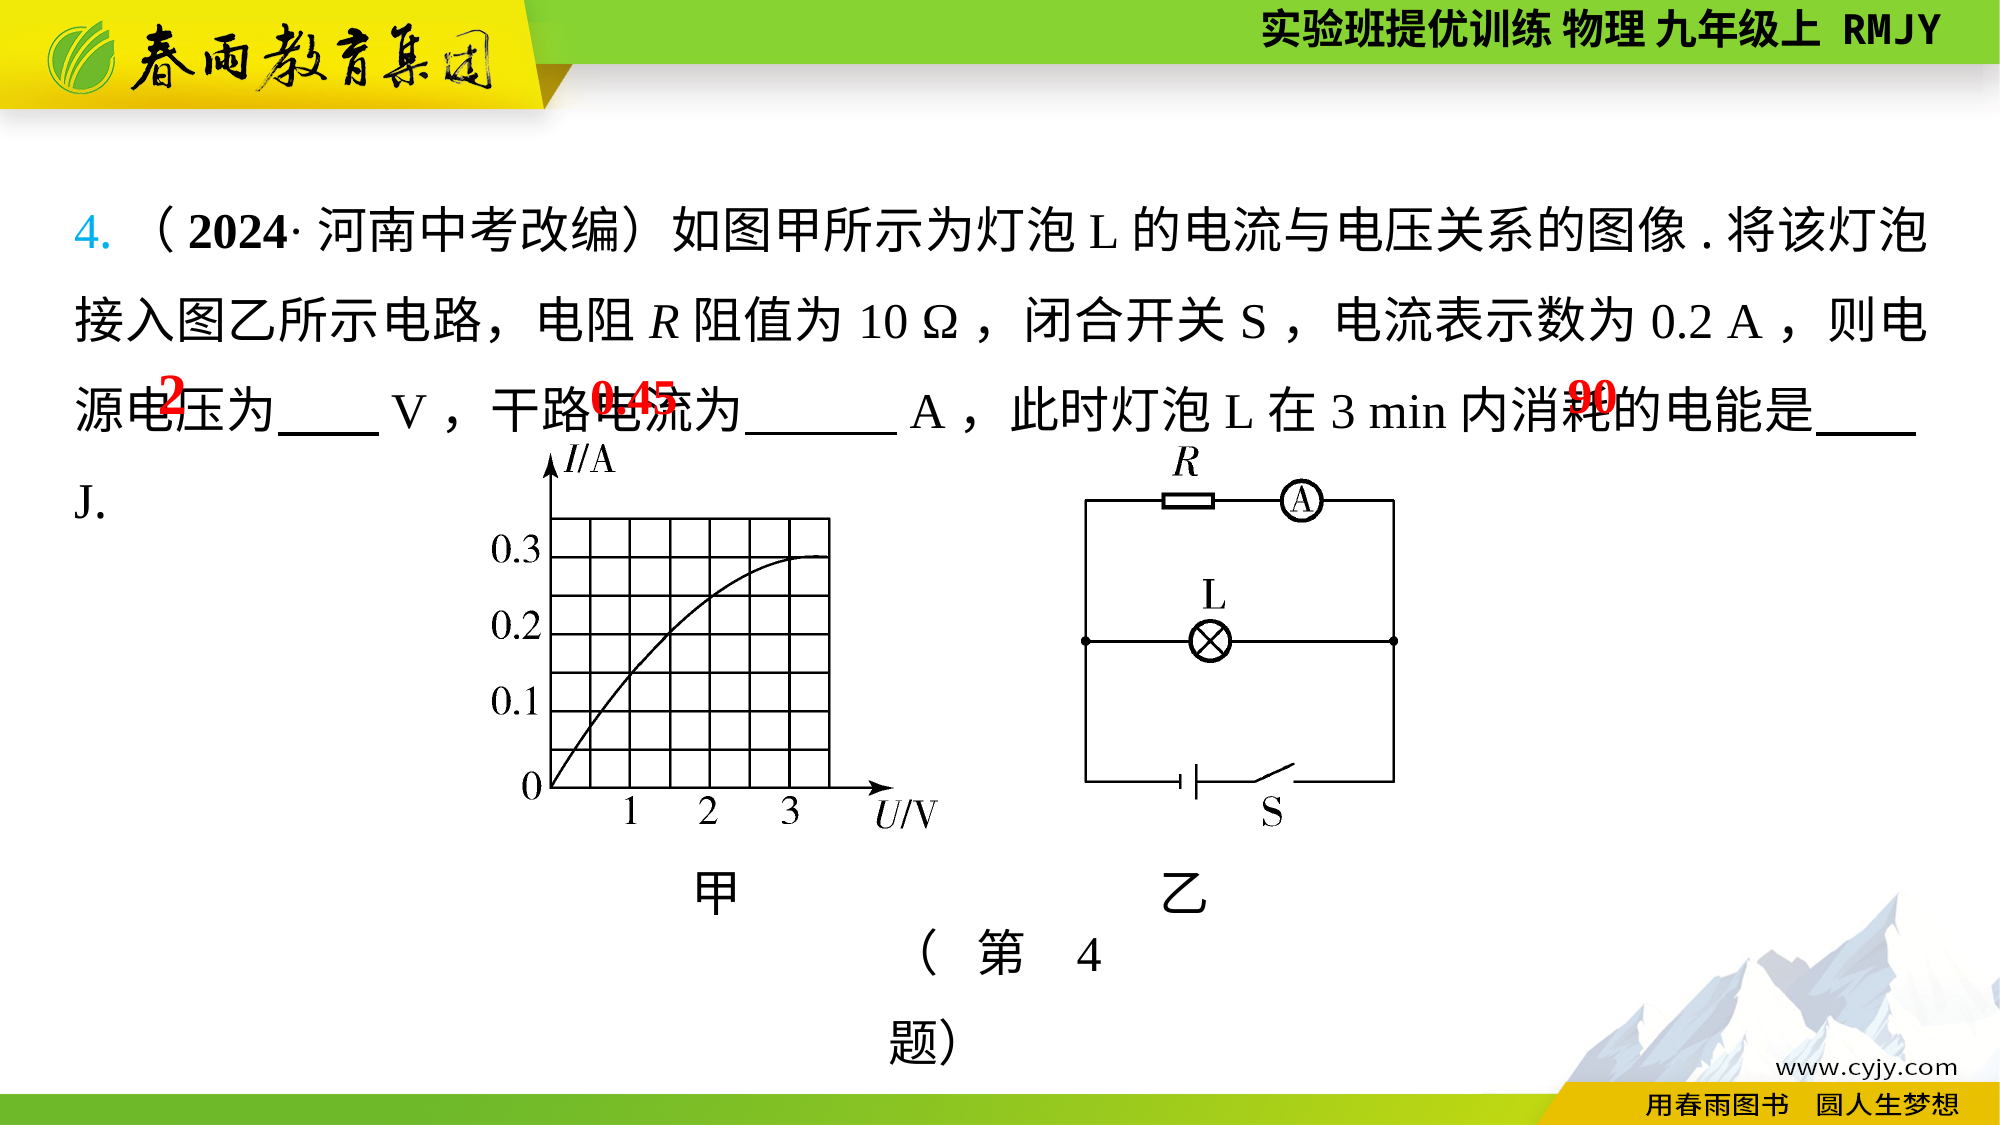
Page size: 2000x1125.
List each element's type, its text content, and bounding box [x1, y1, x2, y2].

picture [0, 0, 2000, 1125]
text_box 甲 乙 [676, 824, 1312, 929]
text_box 2 [142, 348, 202, 434]
text_box 90 [1552, 356, 1633, 431]
text_box （第4题） [873, 884, 1129, 990]
text_box 0.45 [575, 357, 693, 433]
list 4.（2024·河南中考改编）如图甲所示为灯泡L的电流与电压关系的图像.将该灯泡接入图乙所示电路，电阻R阻值为10 Ω，闭合开关S，电流表示数为0.2 A，则电源电压为 V，干路电流为 A，此时灯泡L在3 min内消耗的电能是 J. [59, 160, 1944, 449]
